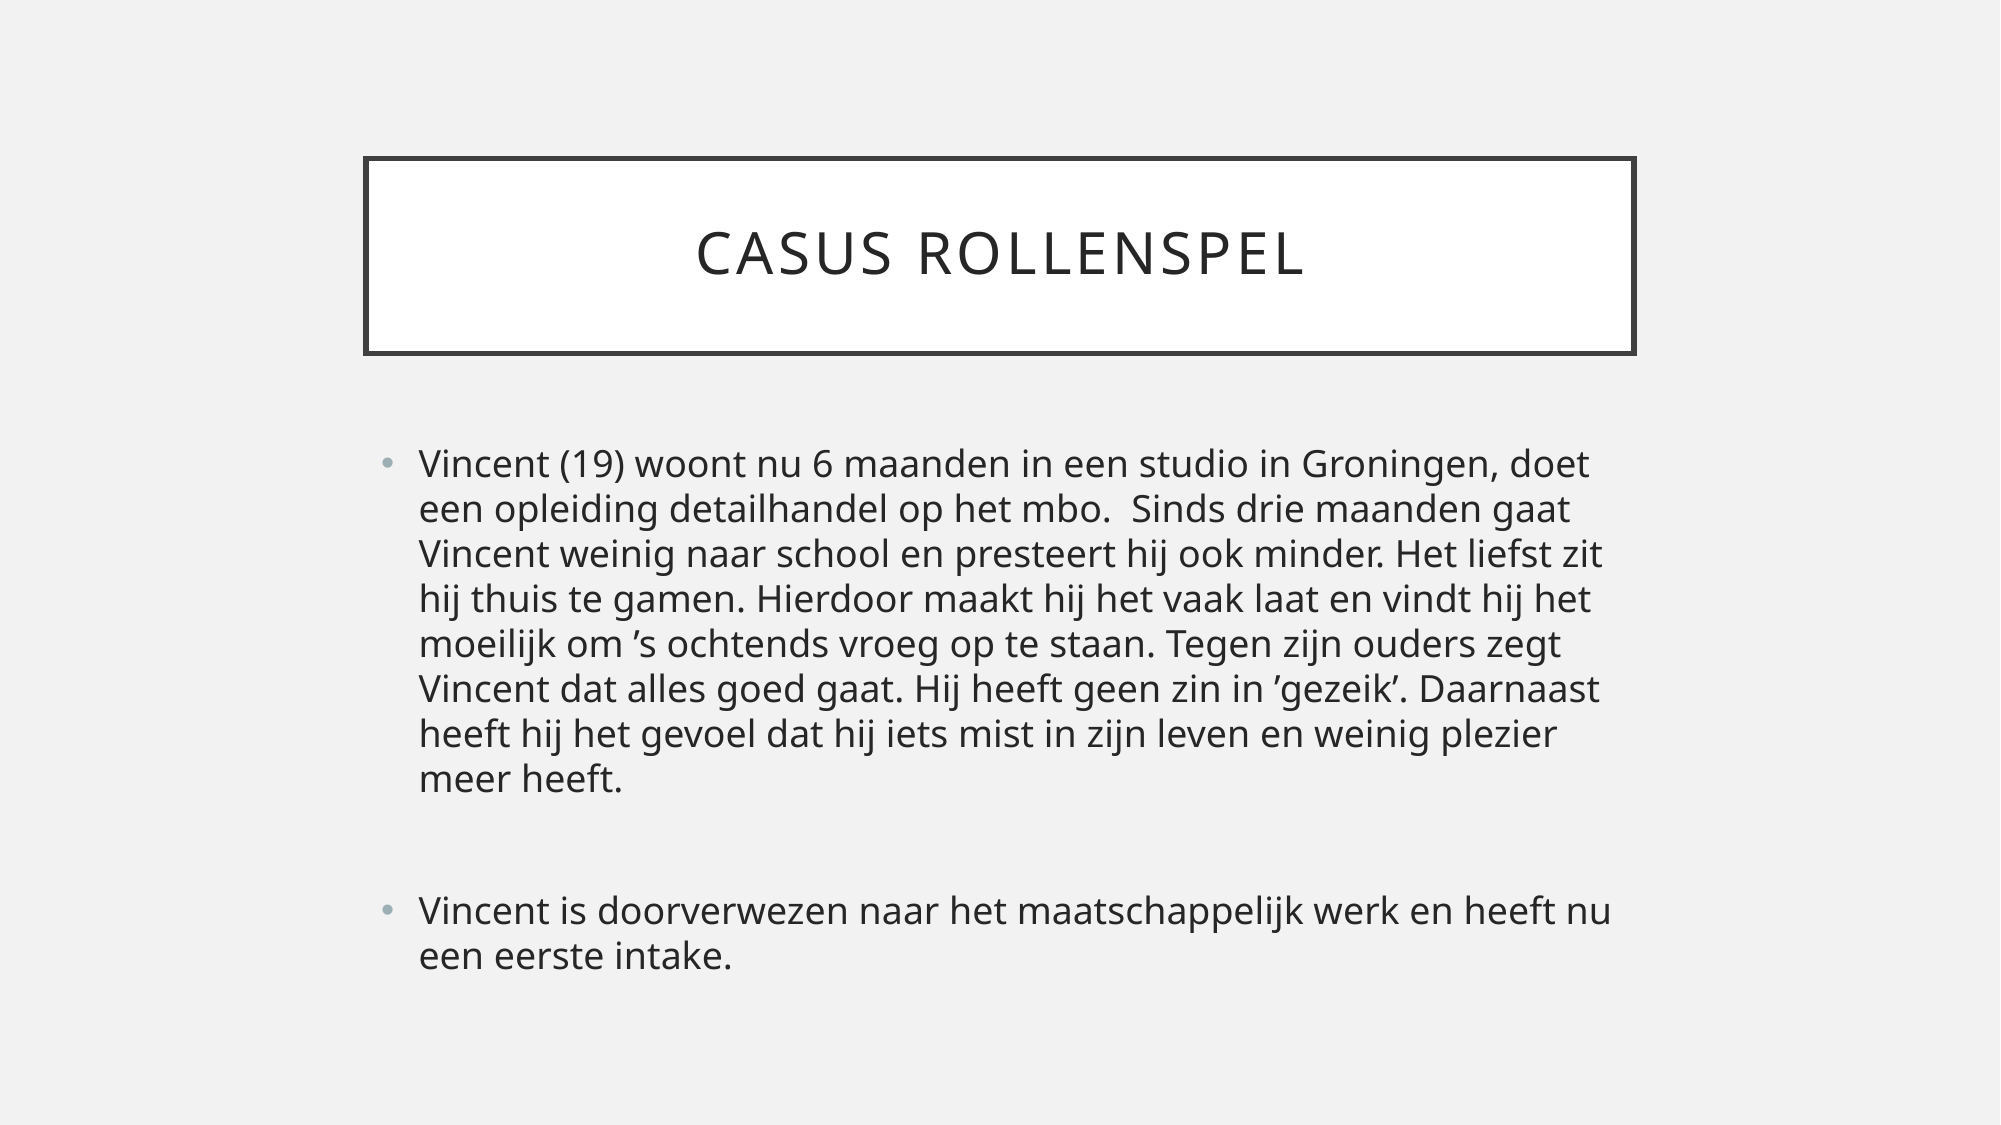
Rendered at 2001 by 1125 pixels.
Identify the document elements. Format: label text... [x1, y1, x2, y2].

list Vincent (19) woont nu 6 maanden in een studio in Groningen, doet een opleiding detailhandel op het mbo. Sinds drie maanden gaat Vincent weinig naar school en presteert hij ook minder. Het liefst zit hij thuis te gamen. Hierdoor maakt hij het vaak laat en vindt hij het moeilijk om ’s ochtends vroeg op te staan. Tegen zijn ouders zegt Vincent dat alles goed gaat. Hij heeft geen zin in ’gezeik’. Daarnaast heeft hij het gevoel dat hij iets mist in zijn leven en weinig plezier meer heeft. Vincent is doorverwezen naar het maatschappelijk werk en heeft nu een eerste intake. [366, 432, 1634, 942]
title Casus rollenspel [363, 156, 1637, 356]
